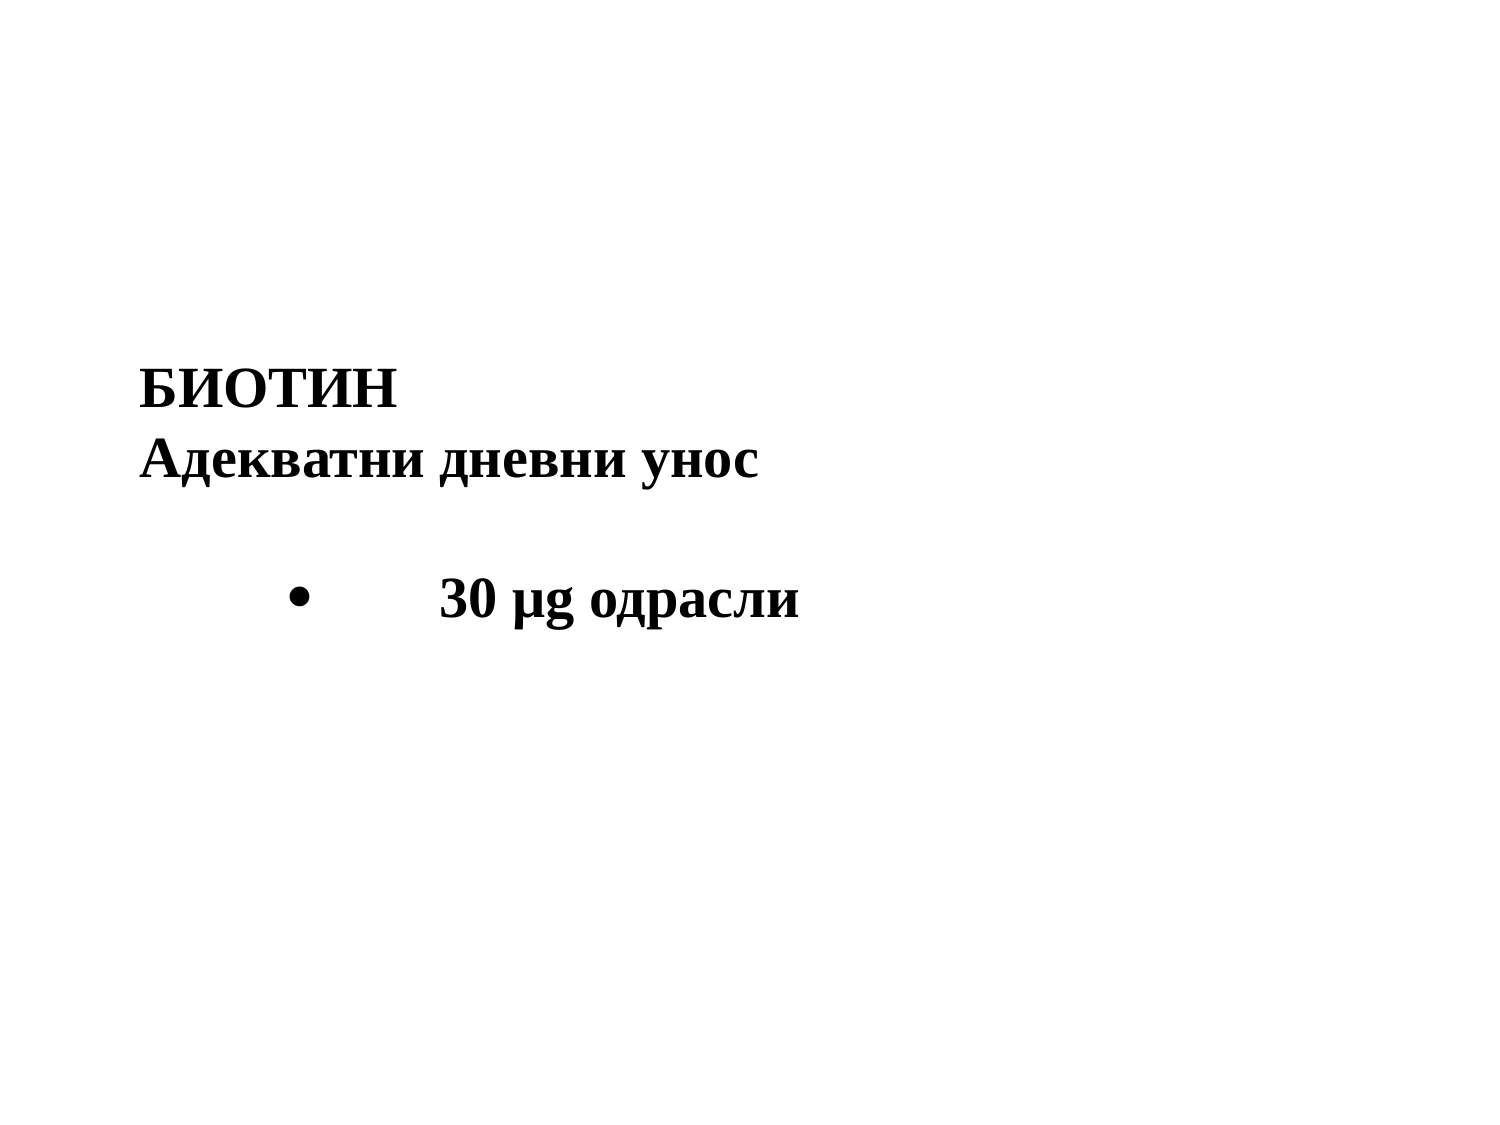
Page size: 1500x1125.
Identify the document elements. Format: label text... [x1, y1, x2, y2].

text_box БИОТИН Адекватни дневни унос · 30 μg одрасли [124, 341, 1400, 637]
